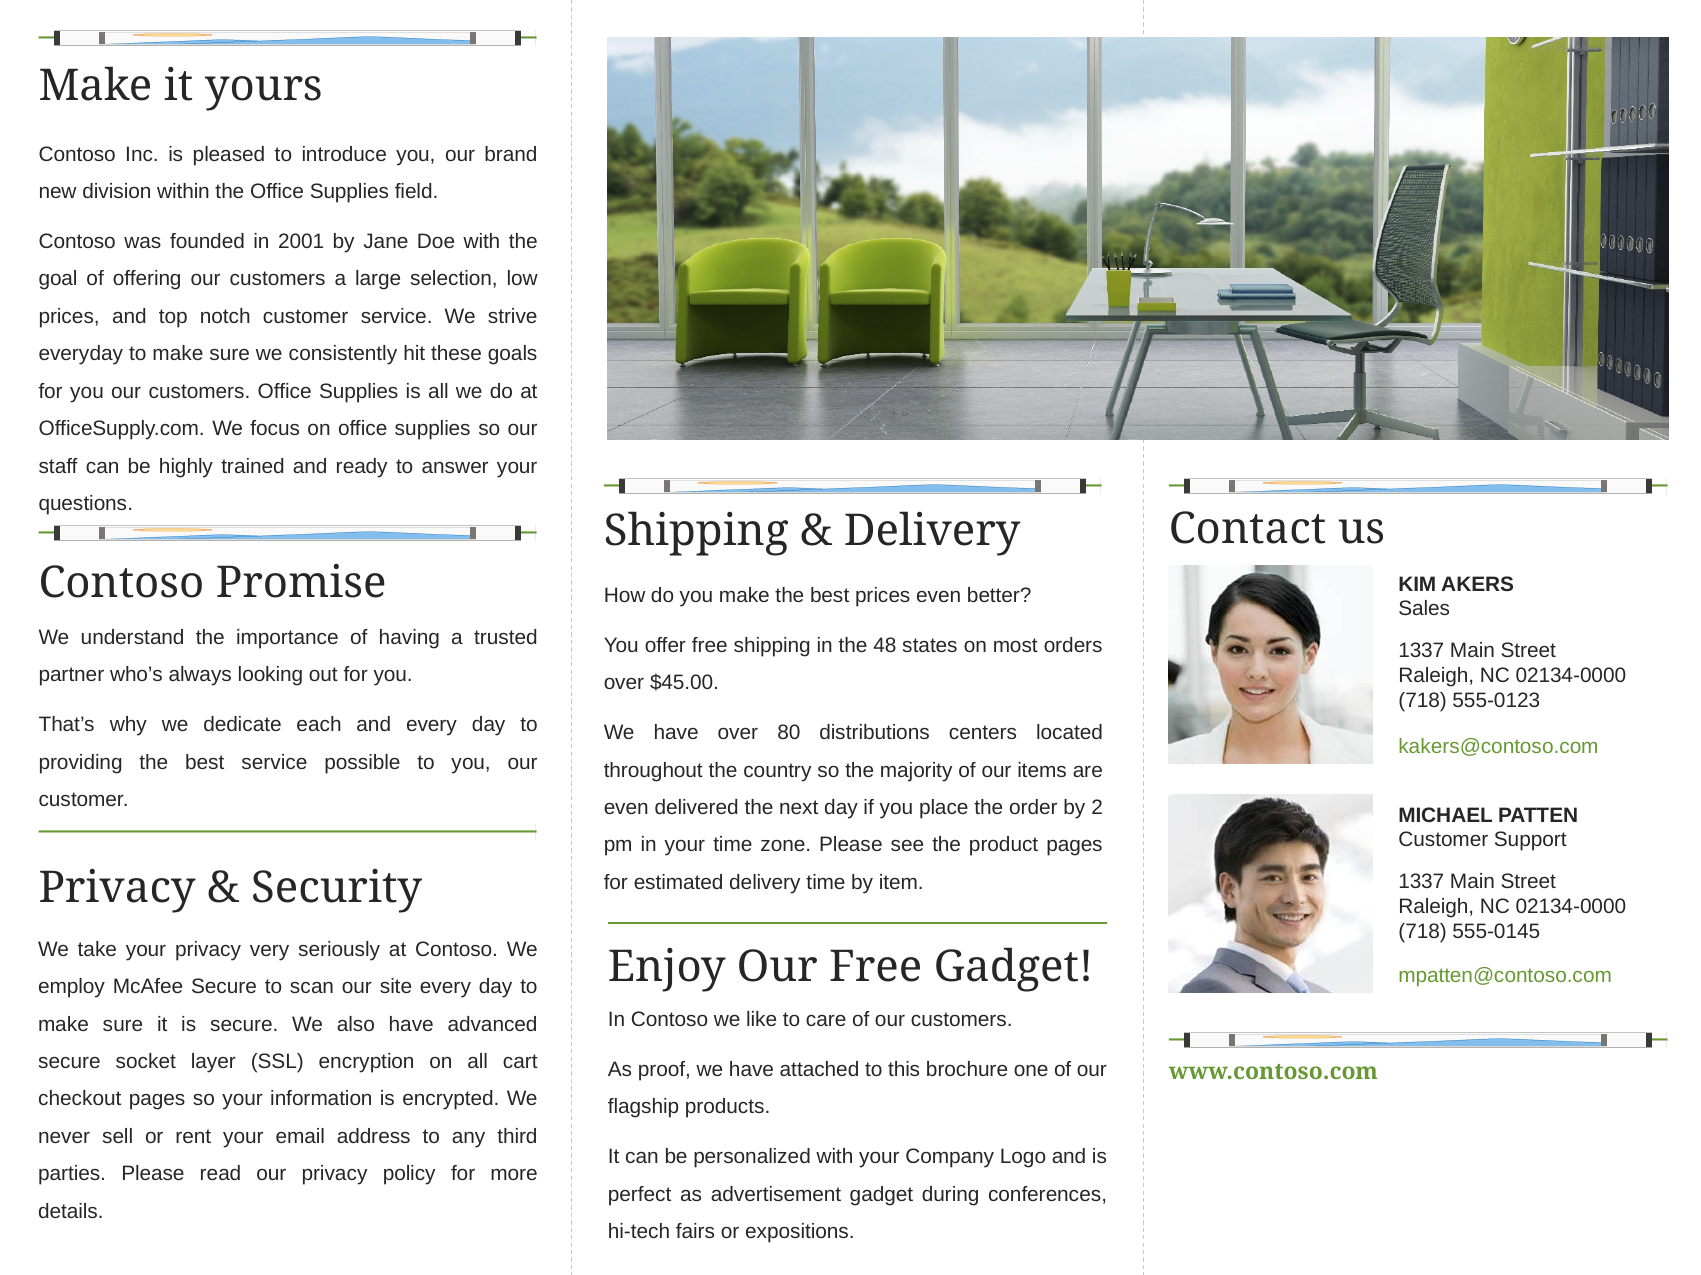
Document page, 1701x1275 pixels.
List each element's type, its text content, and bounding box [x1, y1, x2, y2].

list 1337 Main Street Raleigh, NC 02134-0000 (718) 555-0123 [1398, 624, 1669, 724]
text_box Enjoy Our Free Gadget! [607, 930, 1108, 989]
list Shipping & Delivery [603, 494, 1103, 554]
picture [603, 478, 1104, 494]
text_box Privacy & Security [38, 840, 538, 923]
picture [607, 37, 1669, 440]
list mpatten@contoso.com [1398, 956, 1669, 993]
list Contoso Inc. is pleased to introduce you, our brand new division within the Office Supplies field. Contoso was founded in 2001 by Jane Doe with the goal of offering our customers a large selection, low prices, and top notch customer service. We strive everyday to make sure we consistently hit these goals for you our customers. Office Supplies is all we do at OfficeSupply.com. We focus on office supplies so our staff can be highly trained and ready to answer your questions. [38, 127, 538, 494]
list Sales [1398, 594, 1669, 623]
list Make it yours [38, 46, 538, 121]
text_box In Contoso we like to care of our customers. As proof, we have attached to this brochure one of our flagship products. It can be personalized with your Company Logo and is perfect as advertisement gadget during conferences, hi-tech fairs or expositions. [607, 992, 1108, 1275]
list Kim Akers [1398, 558, 1669, 594]
list We take your privacy very seriously at Contoso. We employ McAfee Secure to scan our site every day to make sure it is secure. We also have advanced secure socket layer (SSL) encryption on all cart checkout pages so your information is encrypted. We never sell or rent your email address to any third parties. Please read our privacy policy for more details. [38, 923, 538, 1260]
list Customer Support [1398, 825, 1669, 854]
picture [1168, 794, 1373, 993]
list 1337 Main Street Raleigh, NC 02134-0000 (718) 555-0145 [1398, 855, 1669, 955]
list Contact us [1168, 494, 1669, 552]
picture [38, 525, 538, 541]
list We understand the importance of having a trusted partner who’s always looking out for you. That’s why we dedicate each and every day to providing the best service possible to you, our customer. [38, 611, 538, 824]
text_box [38, 824, 538, 840]
list Contoso Promise [38, 541, 538, 611]
list How do you make the best prices even better? You offer free shipping in the 48 states on most orders over $45.00. We have over 80 distributions centers located throughout the country so the majority of our items are even delivered the next day if you place the order by 2 pm in your time zone. Please see the product pages for estimated delivery time by item. [603, 568, 1103, 1234]
picture [1168, 565, 1373, 764]
list www.contoso.com [1168, 1048, 1669, 1091]
list Michael Patten [1398, 789, 1669, 825]
picture [38, 30, 538, 46]
list kakers@contoso.com [1398, 726, 1669, 764]
picture [1168, 1032, 1669, 1048]
picture [1168, 478, 1669, 494]
